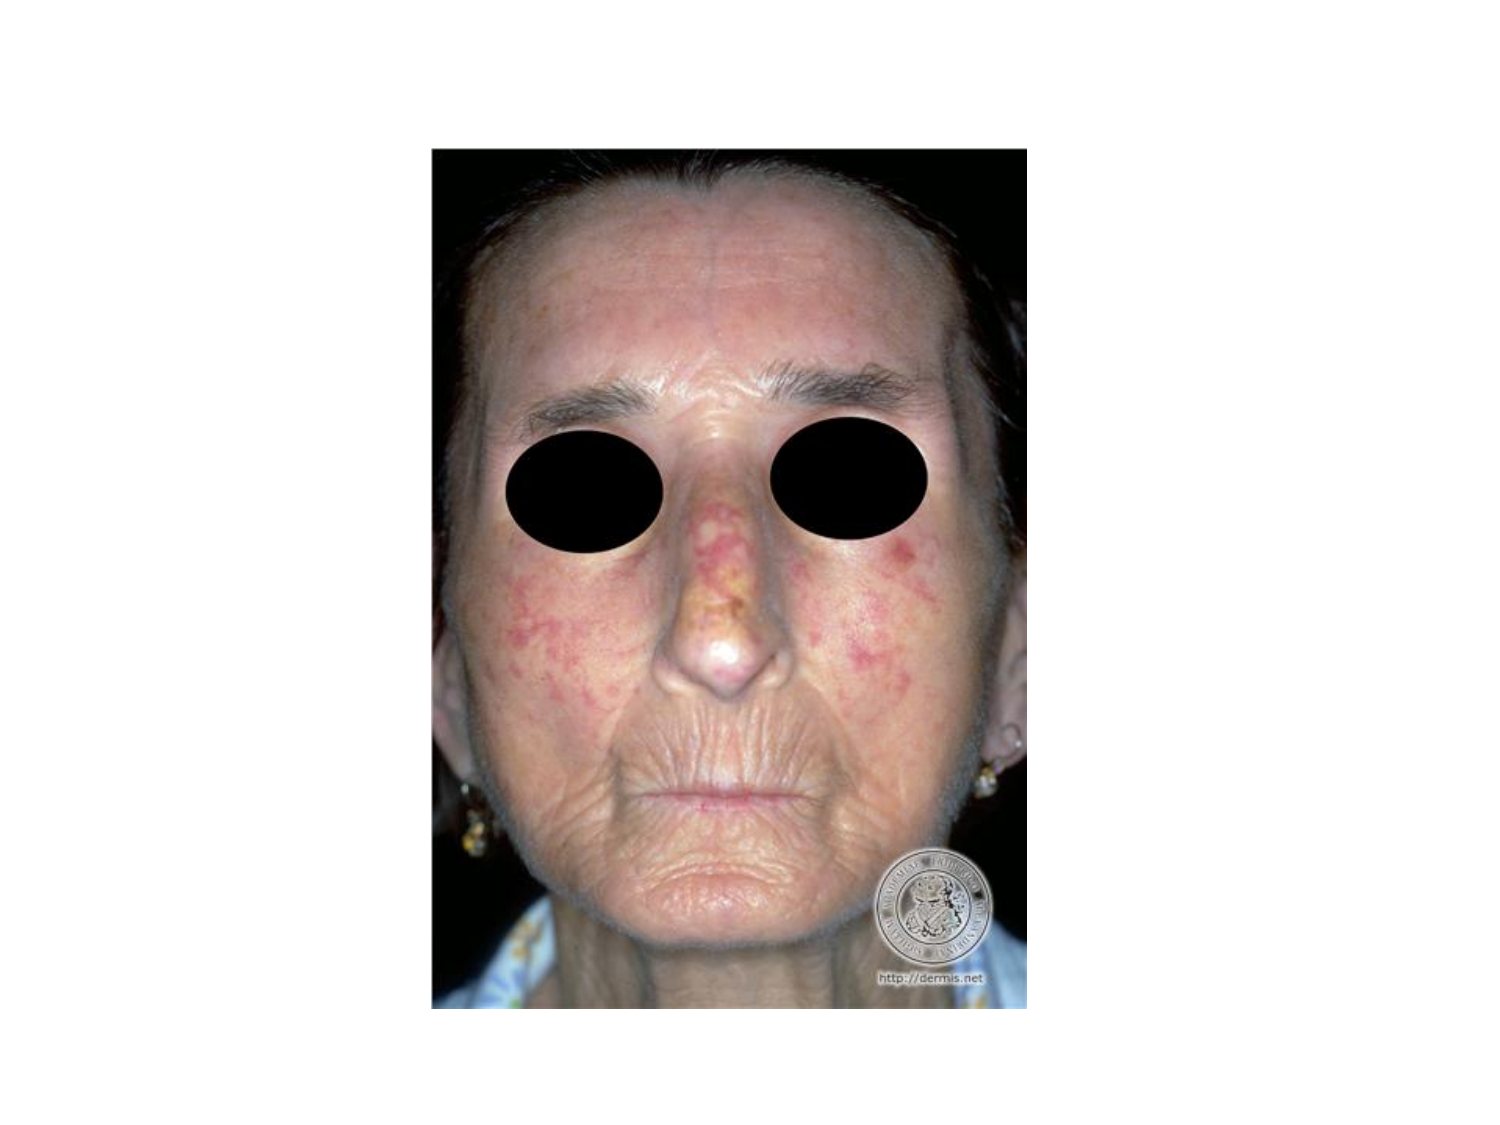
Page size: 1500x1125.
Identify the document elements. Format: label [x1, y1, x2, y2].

picture [430, 148, 1027, 1009]
